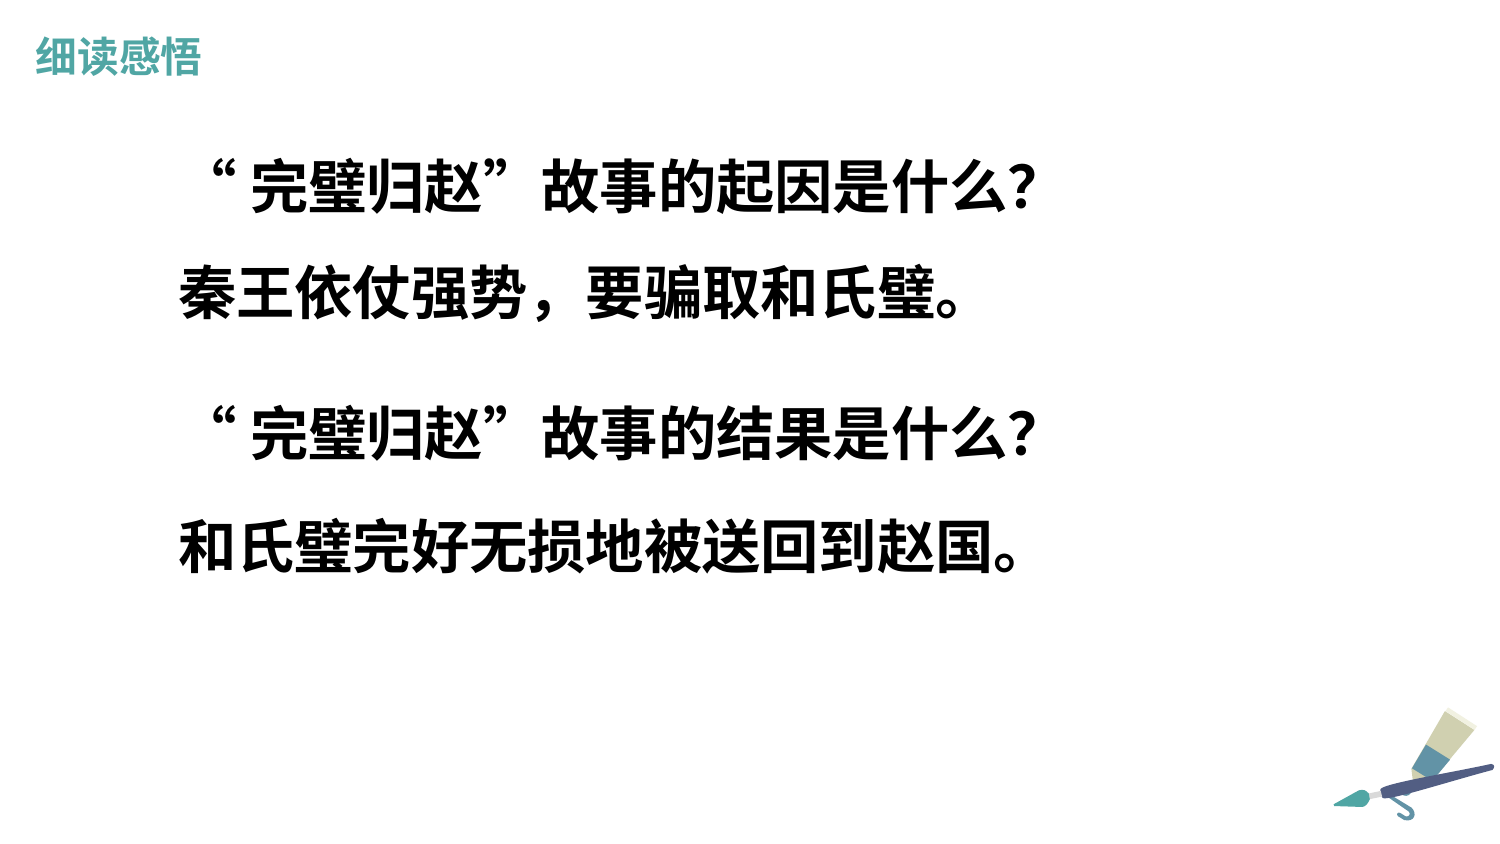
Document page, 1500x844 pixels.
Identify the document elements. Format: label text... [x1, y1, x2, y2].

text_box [1358, 708, 1481, 844]
text_box 和氏璧完好无损地被送回到赵国。 [166, 501, 1337, 586]
text_box 秦王依仗强势，要骗取和氏璧。 [166, 247, 1337, 332]
text_box “完璧归赵”故事的起因是什么？ [166, 149, 1372, 227]
text_box “完璧归赵”故事的结果是什么？ [166, 395, 1372, 473]
text_box 细读感悟 [24, 25, 261, 87]
